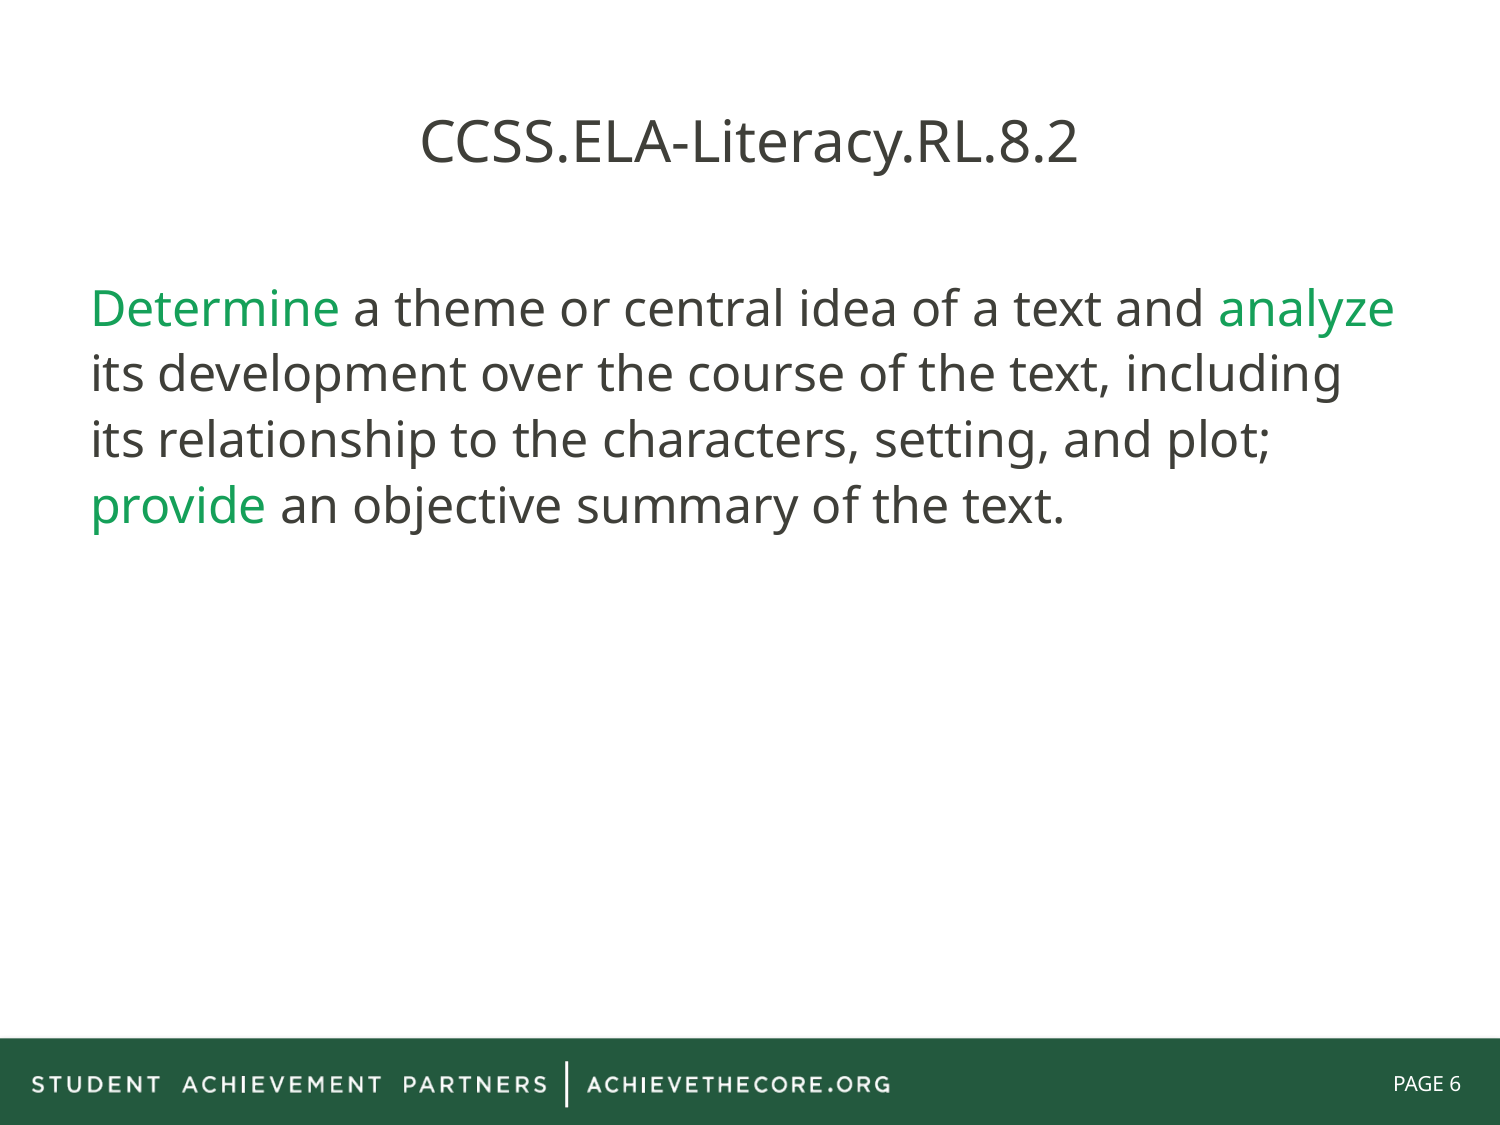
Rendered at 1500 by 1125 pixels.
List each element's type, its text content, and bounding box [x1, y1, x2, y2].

title CCSS.ELA-Literacy.RL.8.2 [75, 45, 1425, 233]
list Determine a theme or central idea of a text and analyze its development over the course of the text, including its relationship to the characters, setting, and plot; provide an objective summary of the text. [75, 262, 1425, 1005]
